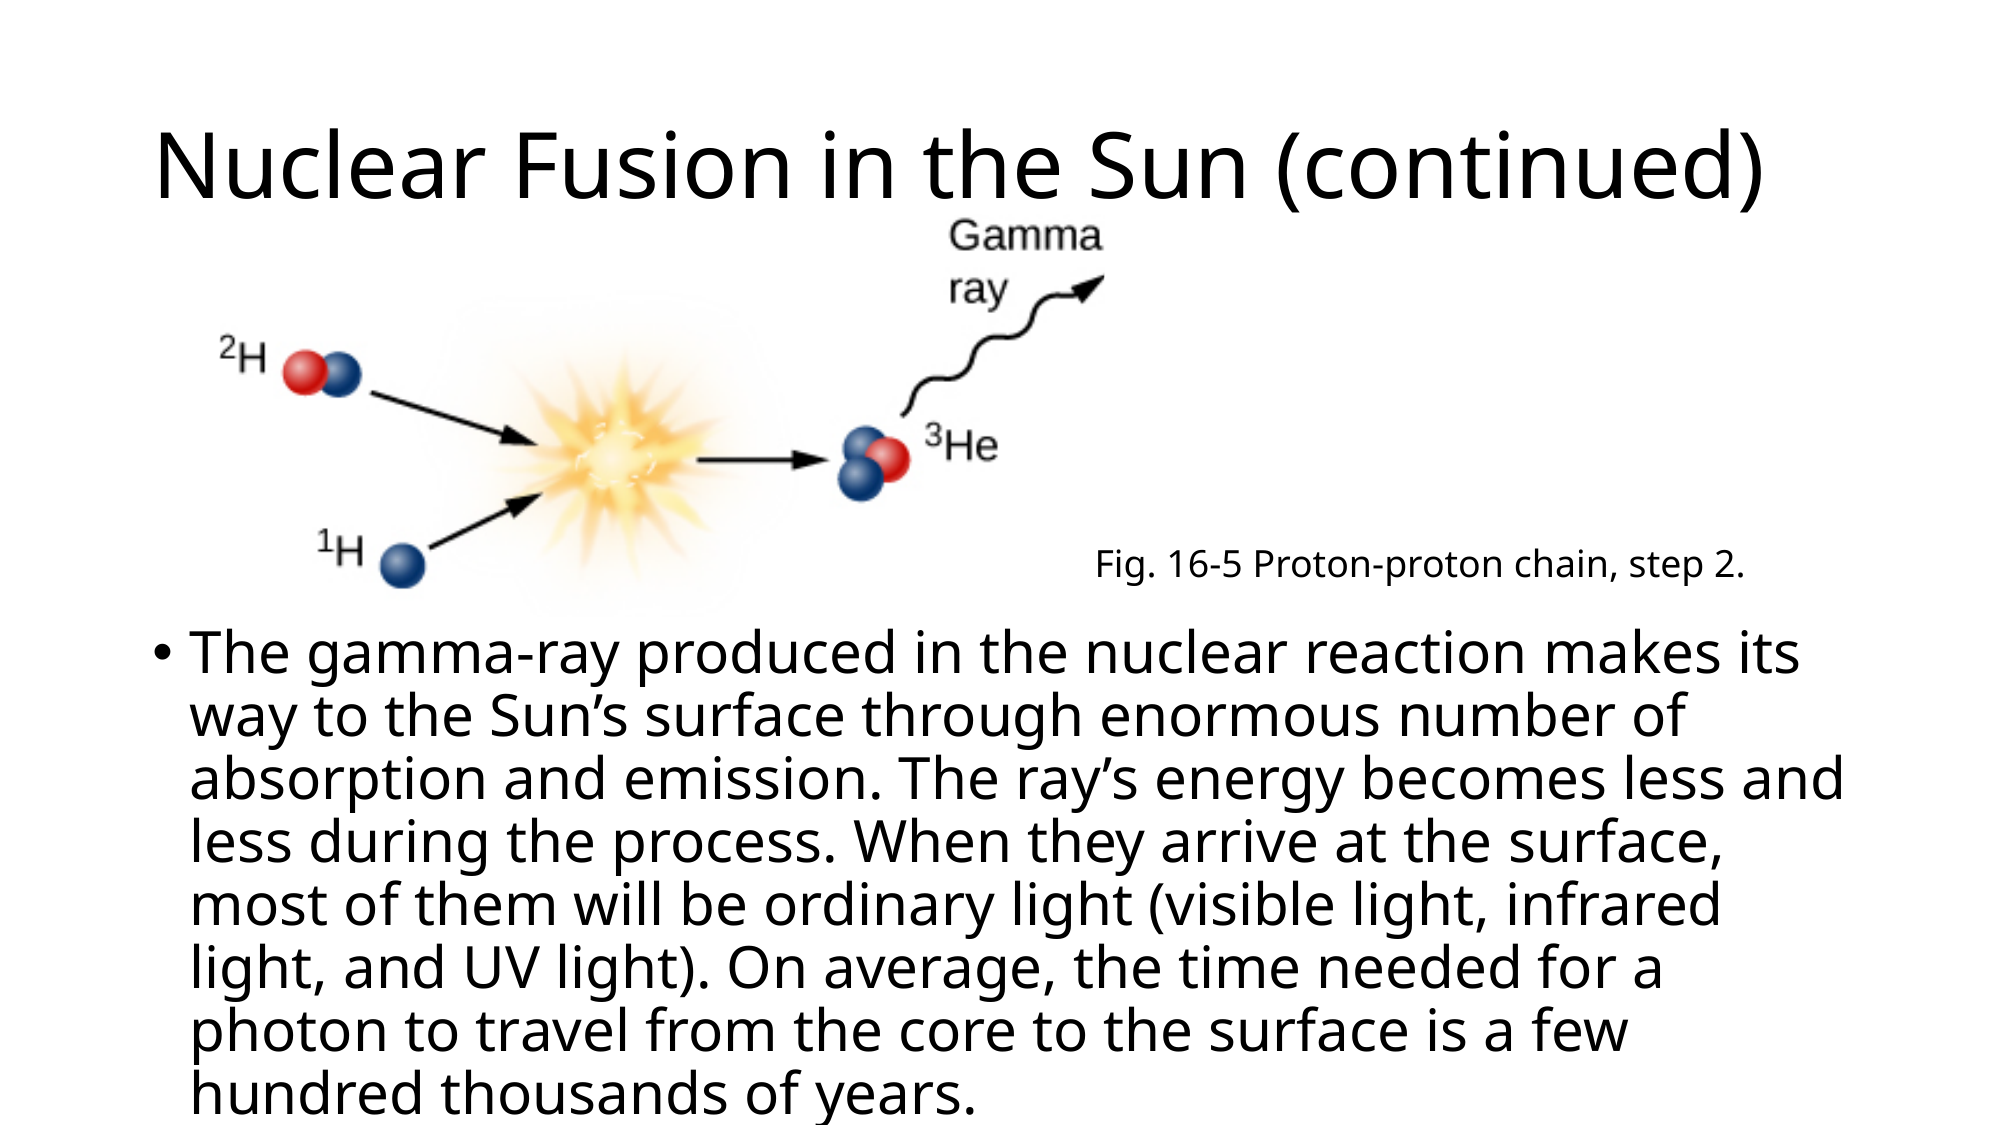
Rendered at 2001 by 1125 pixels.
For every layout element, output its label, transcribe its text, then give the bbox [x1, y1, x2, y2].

list The gamma-ray produced in the nuclear reaction makes its way to the Sun’s surface through enormous number of absorption and emission. The ray’s energy becomes less and less during the process. When they arrive at the surface, most of them will be ordinary light (visible light, infrared light, and UV light). On average, the time needed for a photon to travel from the core to the surface is a few hundred thousands of years. [137, 616, 1863, 1080]
picture [218, 213, 1105, 617]
text_box Fig. 16-5 Proton-proton chain, step 2. [1105, 532, 1762, 592]
title Nuclear Fusion in the Sun (continued) [137, 59, 1863, 278]
